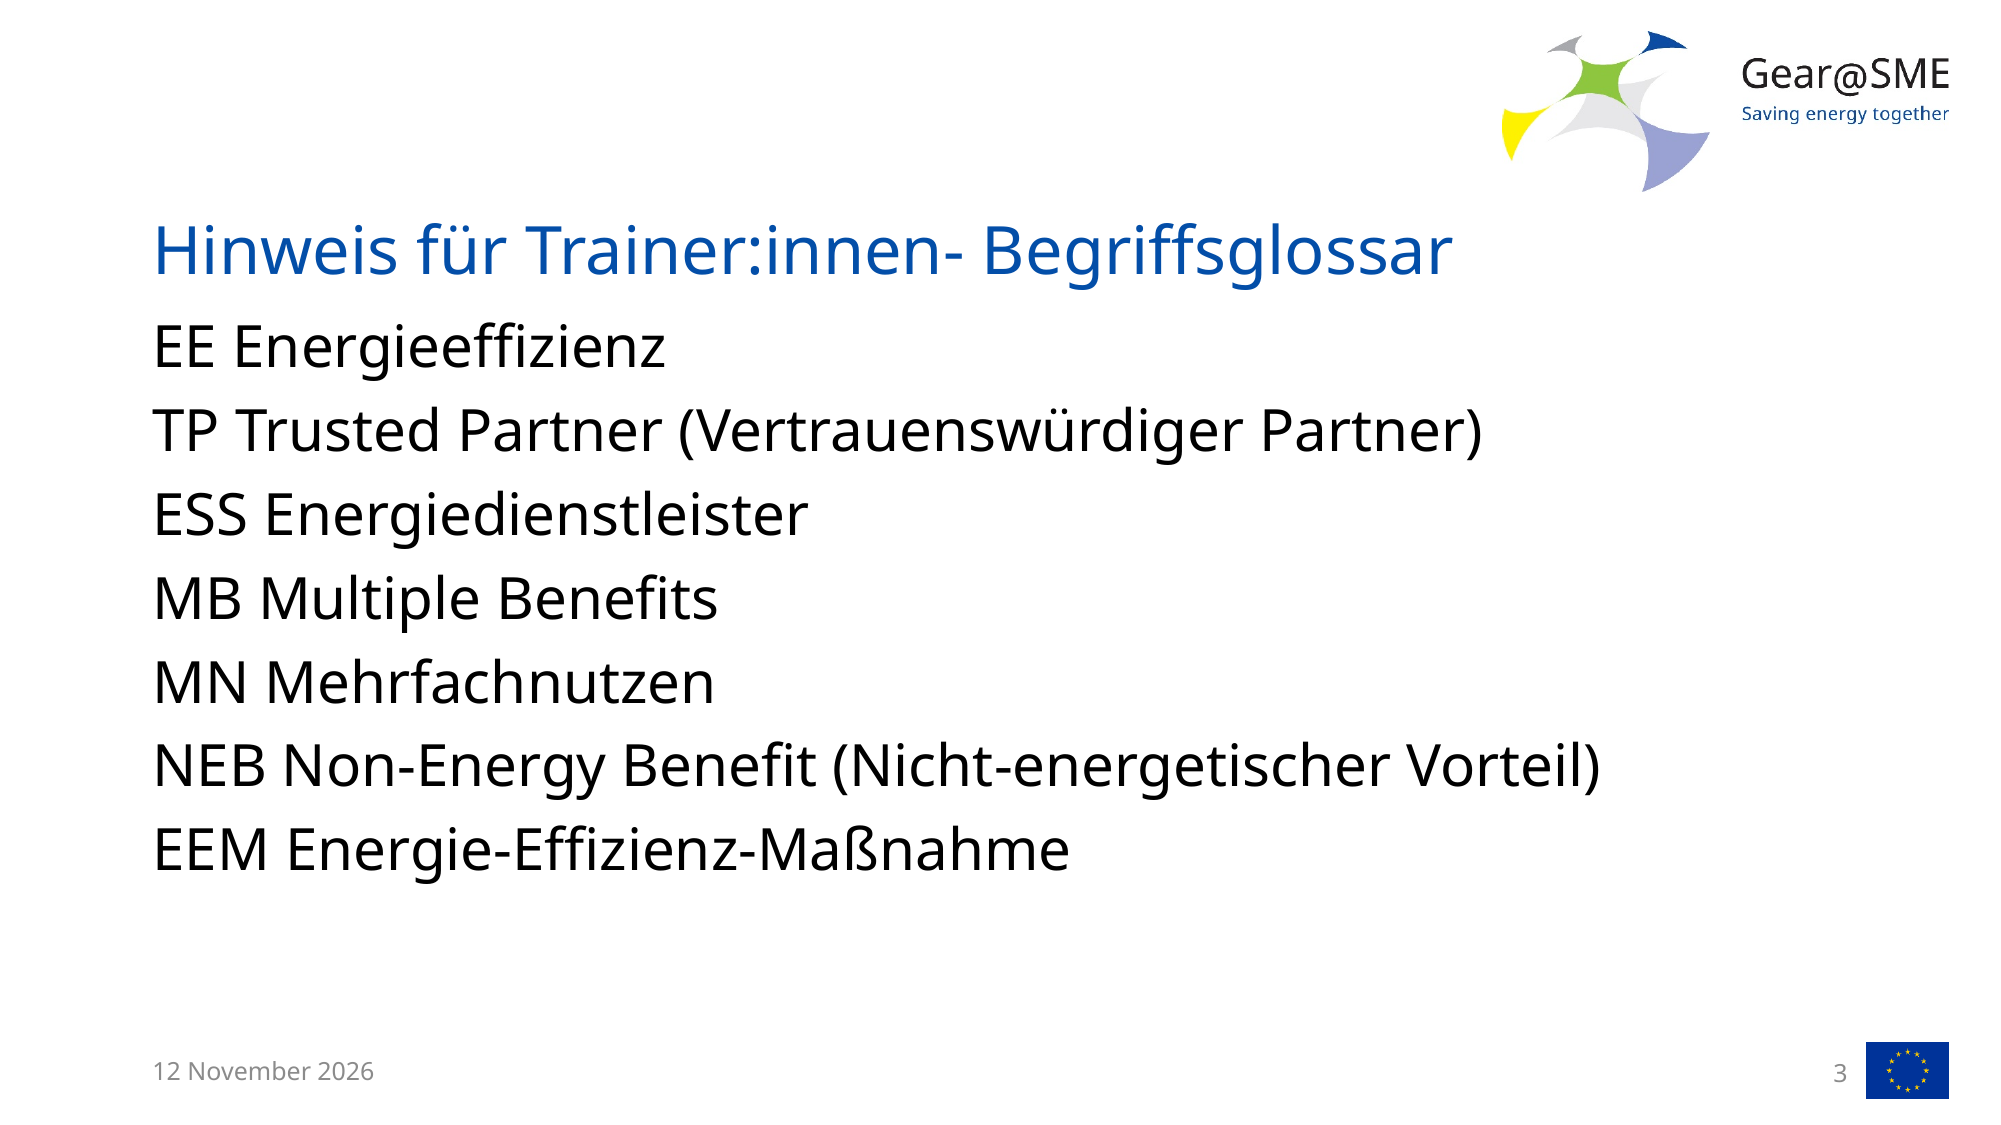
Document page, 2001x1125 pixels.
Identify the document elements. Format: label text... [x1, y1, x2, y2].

list EE Energieeffizienz TP Trusted Partner (Vertrauenswürdiger Partner) ESS Energiedienstleister MB Multiple Benefits MN Mehrfachnutzen NEB Non-Energy Benefit (Nicht-energetischer Vorteil) EEM Energie-Effizienz-Maßnahme [137, 310, 1863, 1014]
slide_number 3 [1412, 1044, 1863, 1104]
title Hinweis für Trainer:innen- Begriffsglossar [137, 205, 1863, 300]
picture [1866, 1042, 1949, 1099]
picture [1502, 31, 1949, 192]
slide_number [137, 1042, 588, 1103]
